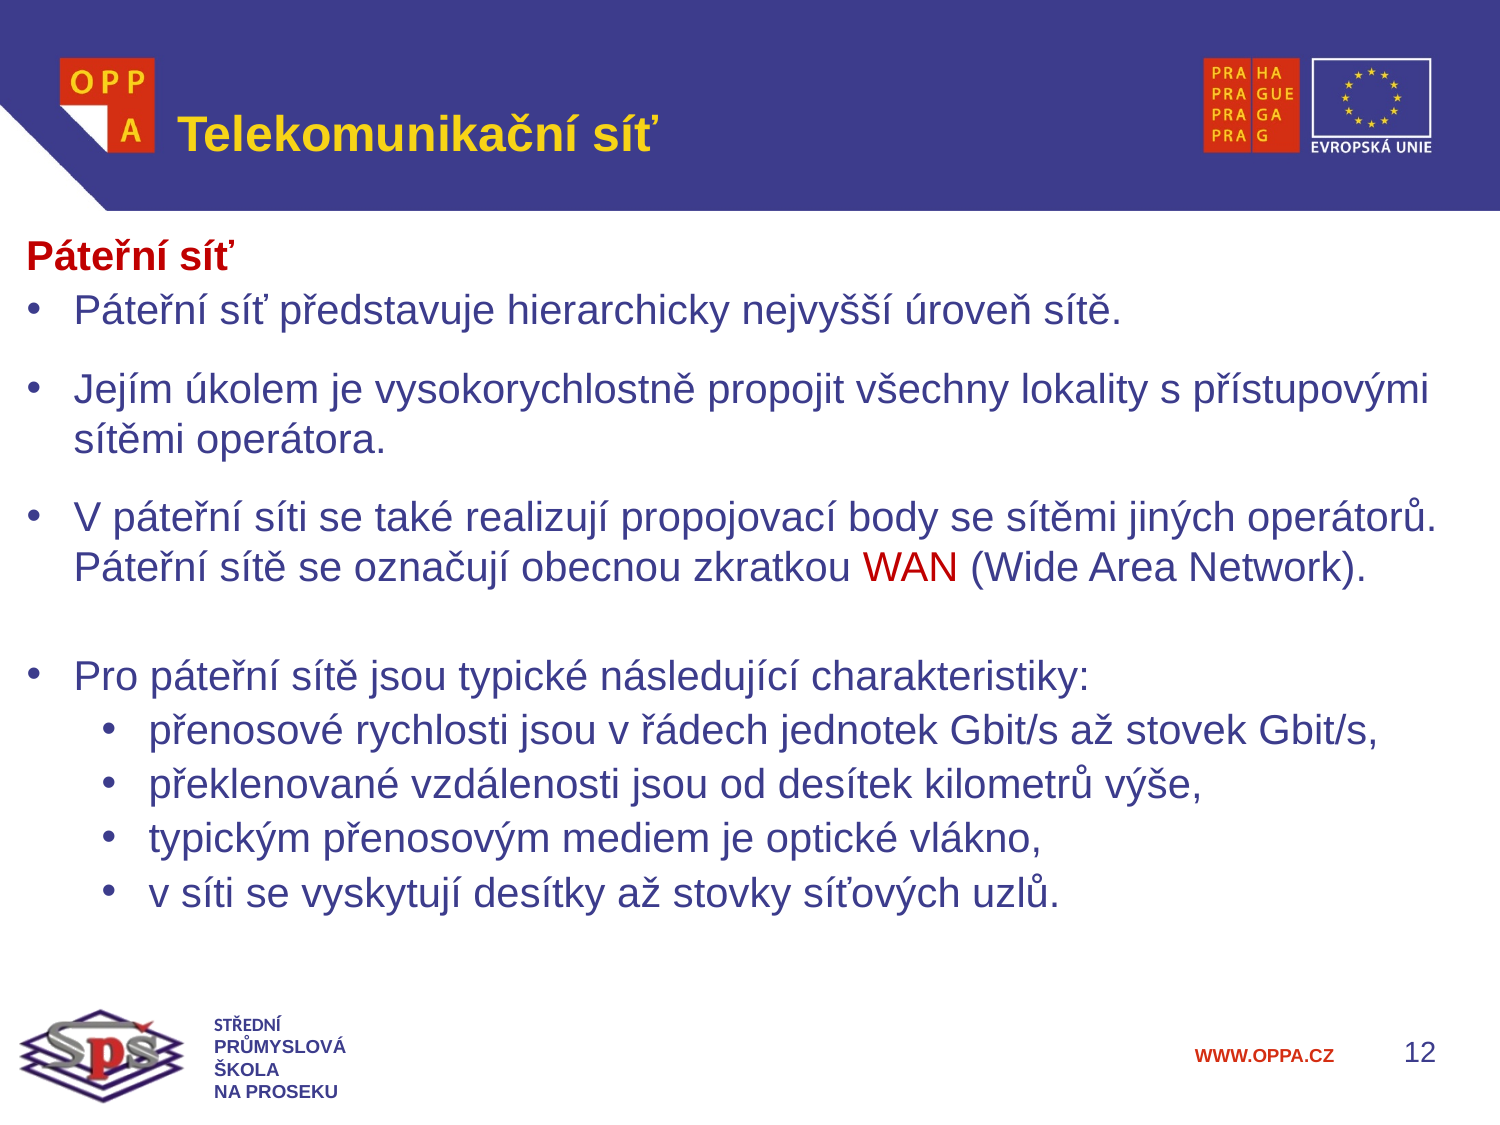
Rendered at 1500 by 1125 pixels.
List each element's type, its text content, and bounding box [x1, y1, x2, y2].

text_box Páteřní síť Páteřní síť představuje hierarchicky nejvyšší úroveň sítě. Jejím úkolem je vysokorychlostně propojit všechny lokality s přístupovými sítěmi operátora. V páteřní síti se také realizují propojovací body se sítěmi jiných operátorů. Páteřní sítě se označují obecnou zkratkou WAN (Wide Area Network). Pro páteřní sítě jsou typické následující charakteristiky: přenosové rychlosti jsou v řádech jednotek Gbit/s až stovek Gbit/s, překlenované vzdálenosti jsou od desítek kilometrů výše, typickým přenosovým mediem je optické vlákno, v síti se vyskytují desítky až stovky síťových uzlů. [11, 221, 1495, 923]
picture [19, 1001, 186, 1107]
slide_number 12 [1339, 1015, 1437, 1069]
title Telekomunikační síť [177, 38, 1137, 162]
picture [0, 0, 1500, 211]
text_box STŘEDNÍ PRŮMYSLOVÁ ŠKOLA NA PROSEKU [199, 1004, 509, 1110]
